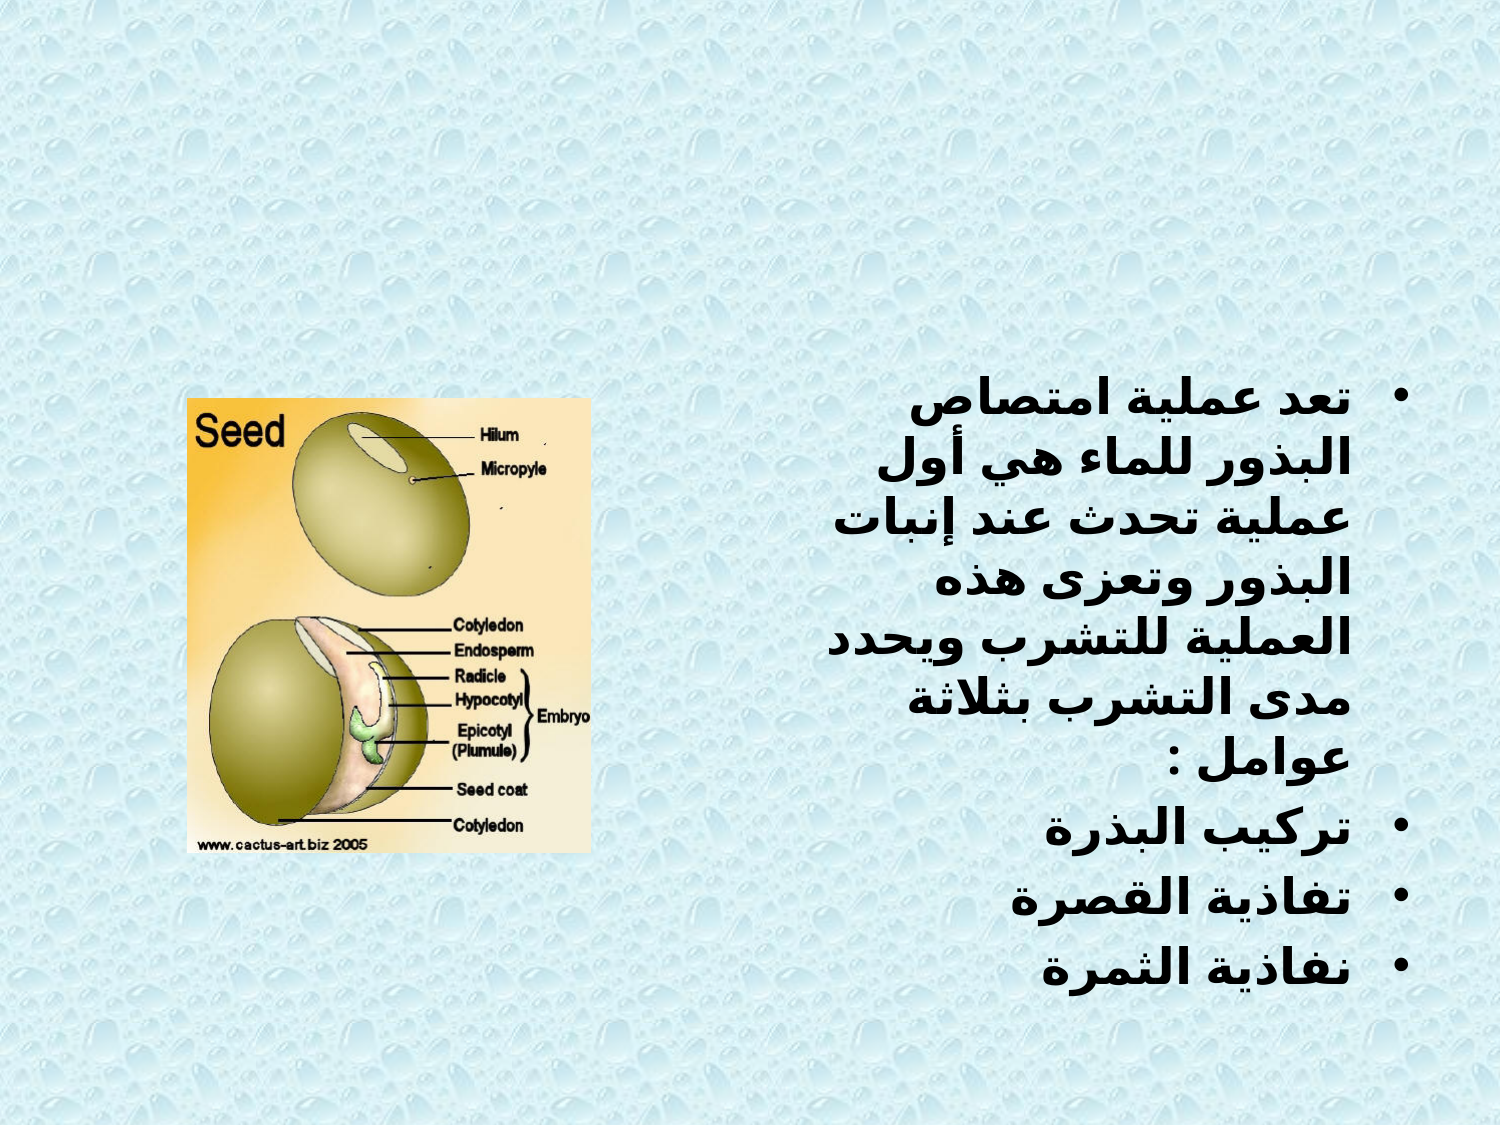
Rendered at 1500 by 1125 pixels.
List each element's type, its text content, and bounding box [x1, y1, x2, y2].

list تعد عملية امتصاص البذور للماء هي أول عملية تحدث عند إنبات البذور وتعزى هذه العملية للتشرب ويحدد مدى التشرب بثلاثة عوامل : تركيب البذرة تفاذية القصرة نفاذية الثمرة [761, 356, 1425, 1005]
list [187, 398, 591, 853]
